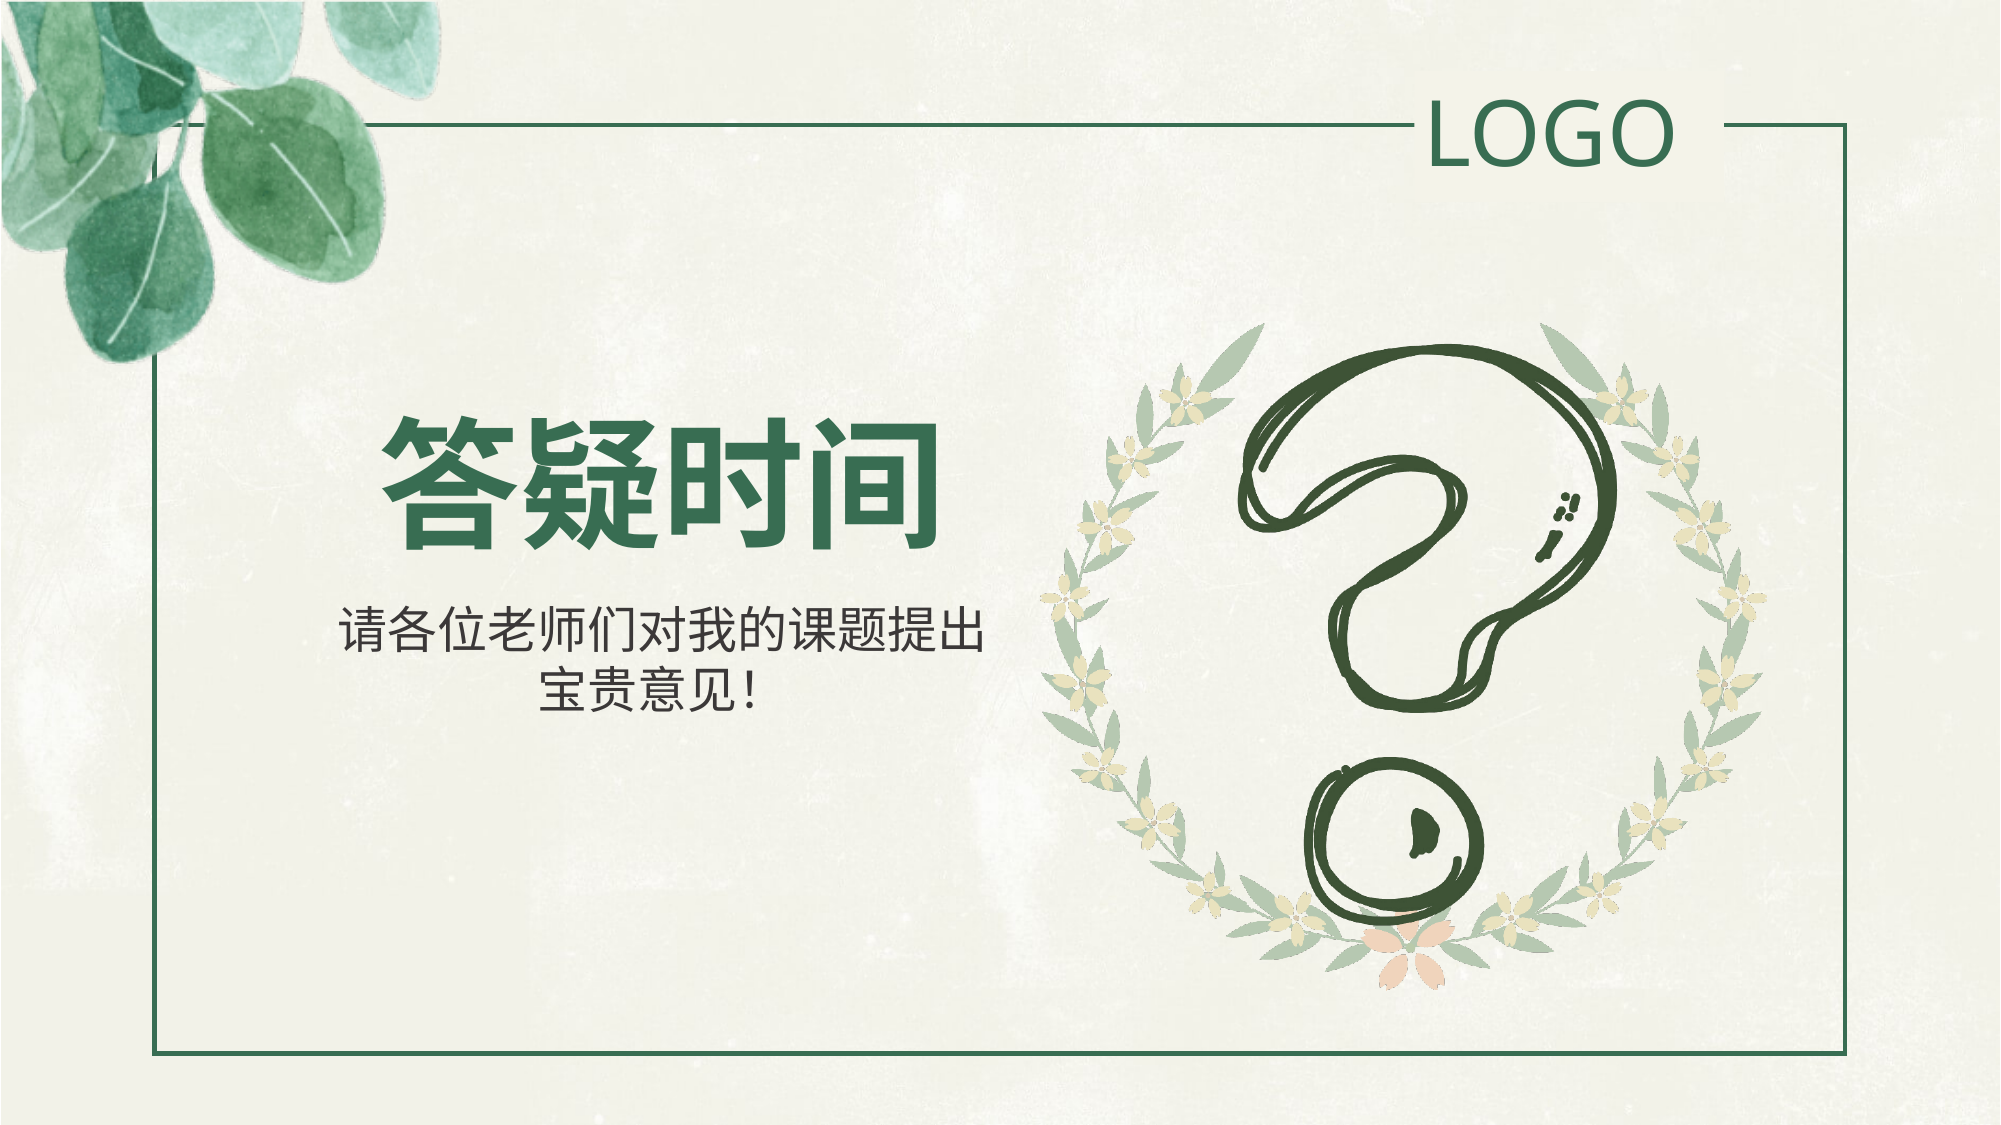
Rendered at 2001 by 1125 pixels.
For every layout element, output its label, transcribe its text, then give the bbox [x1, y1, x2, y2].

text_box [154, 71, 1846, 1054]
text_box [1019, 288, 1788, 1031]
text_box LOGO [1408, 66, 1730, 71]
picture [0, 0, 2000, 1125]
